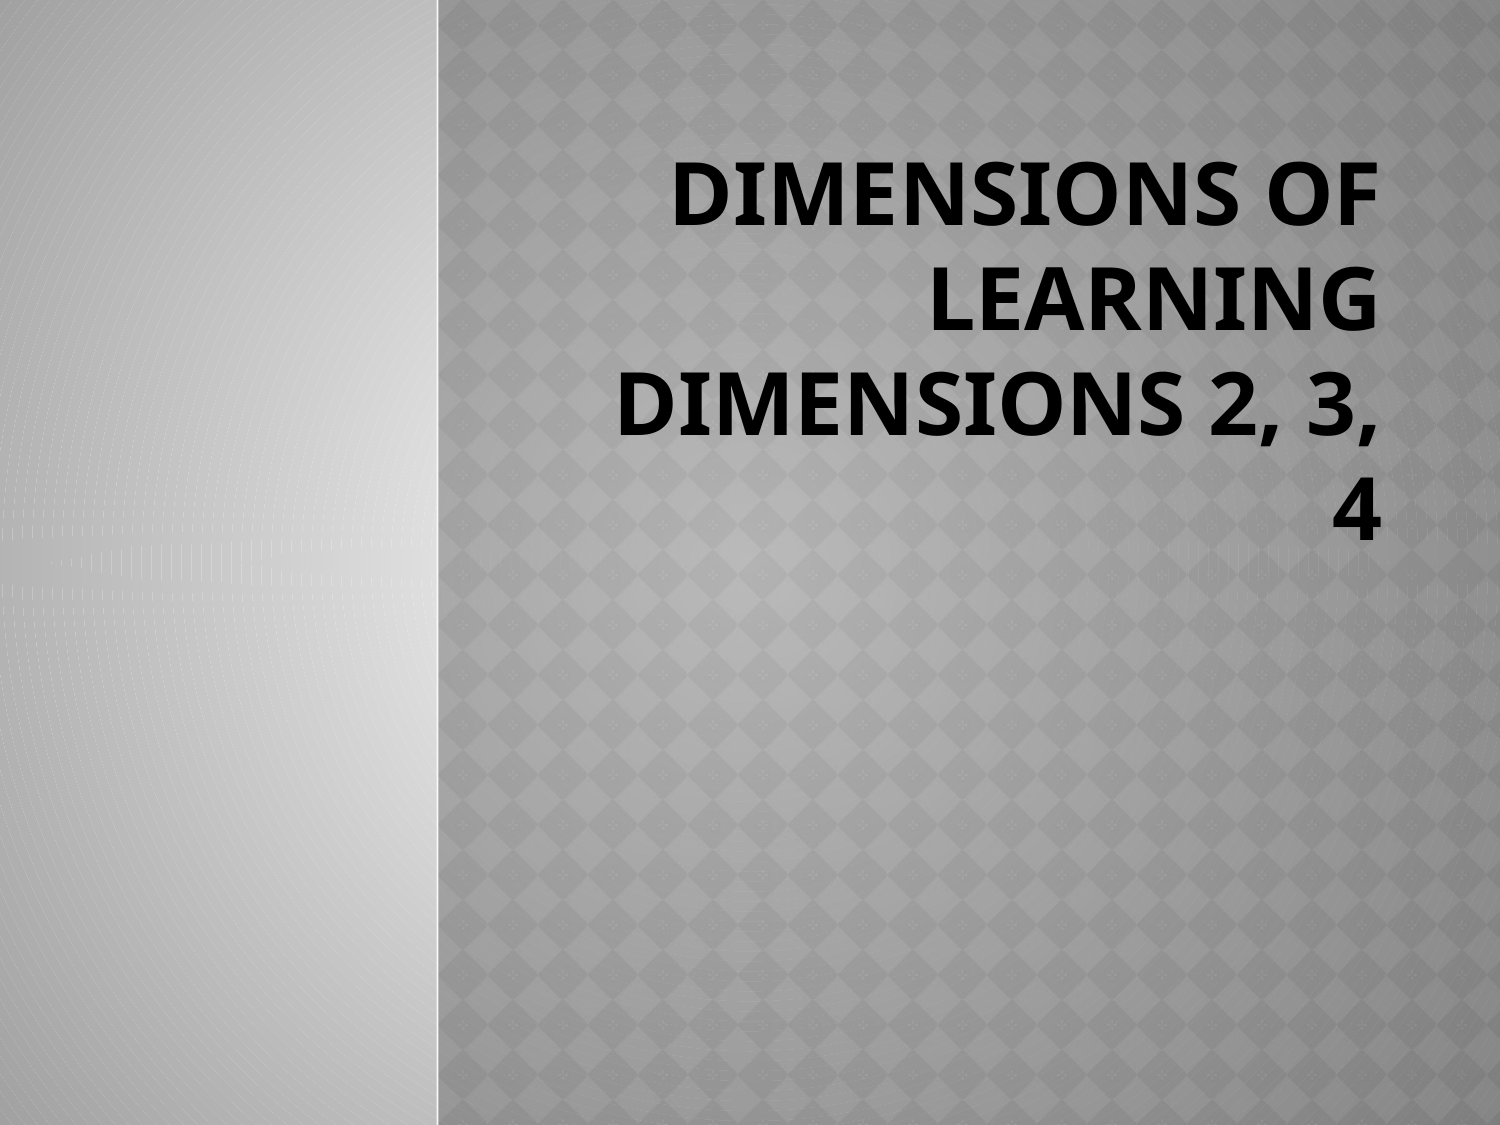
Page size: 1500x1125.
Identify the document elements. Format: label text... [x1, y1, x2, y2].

title Dimensions of Learning Dimensions 2, 3, 4 [552, 87, 1390, 558]
